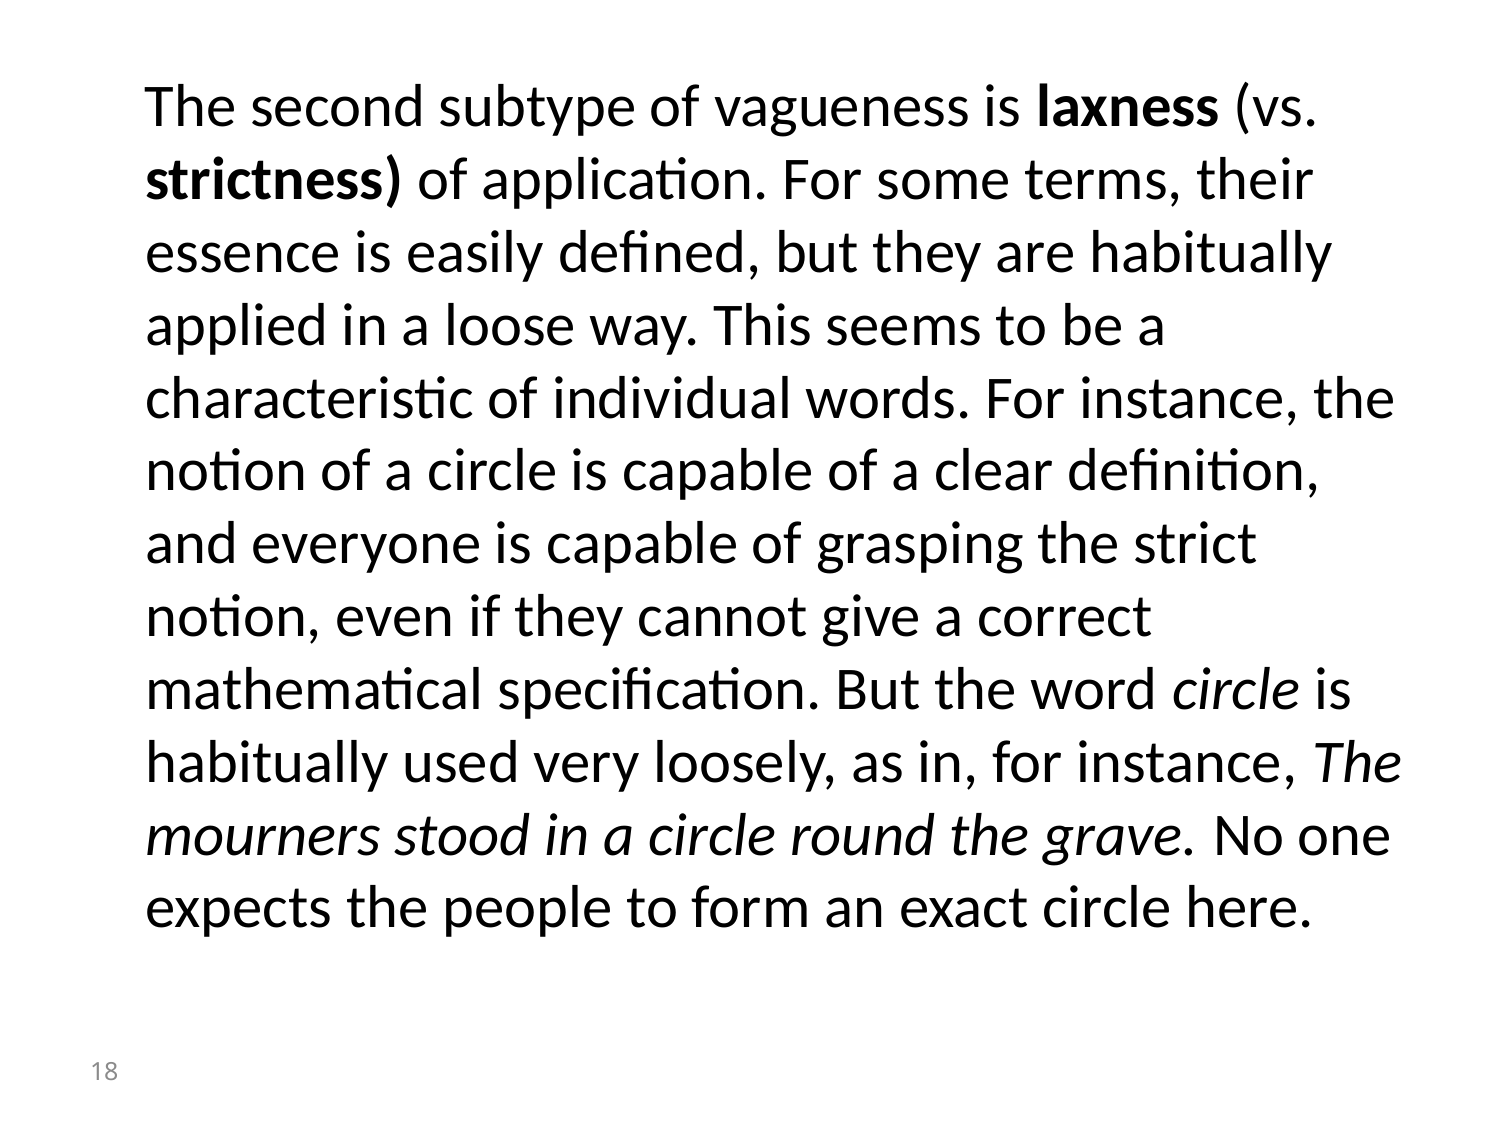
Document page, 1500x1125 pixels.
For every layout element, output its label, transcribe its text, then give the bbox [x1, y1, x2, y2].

list The second subtype of vagueness is laxness (vs. strictness) of application. For some terms, their essence is easily defined, but they are habitually applied in a loose way. This seems to be a characteristic of individual words. For instance, the notion of a circle is capable of a clear definition, and everyone is capable of grasping the strict notion, even if they cannot give a correct mathematical specification. But the word circle is habitually used very loosely, as in, for instance, The mourners stood in a circle round the grave. No one expects the people to form an exact circle here. [75, 58, 1425, 1005]
slide_number 18 [75, 1042, 425, 1103]
